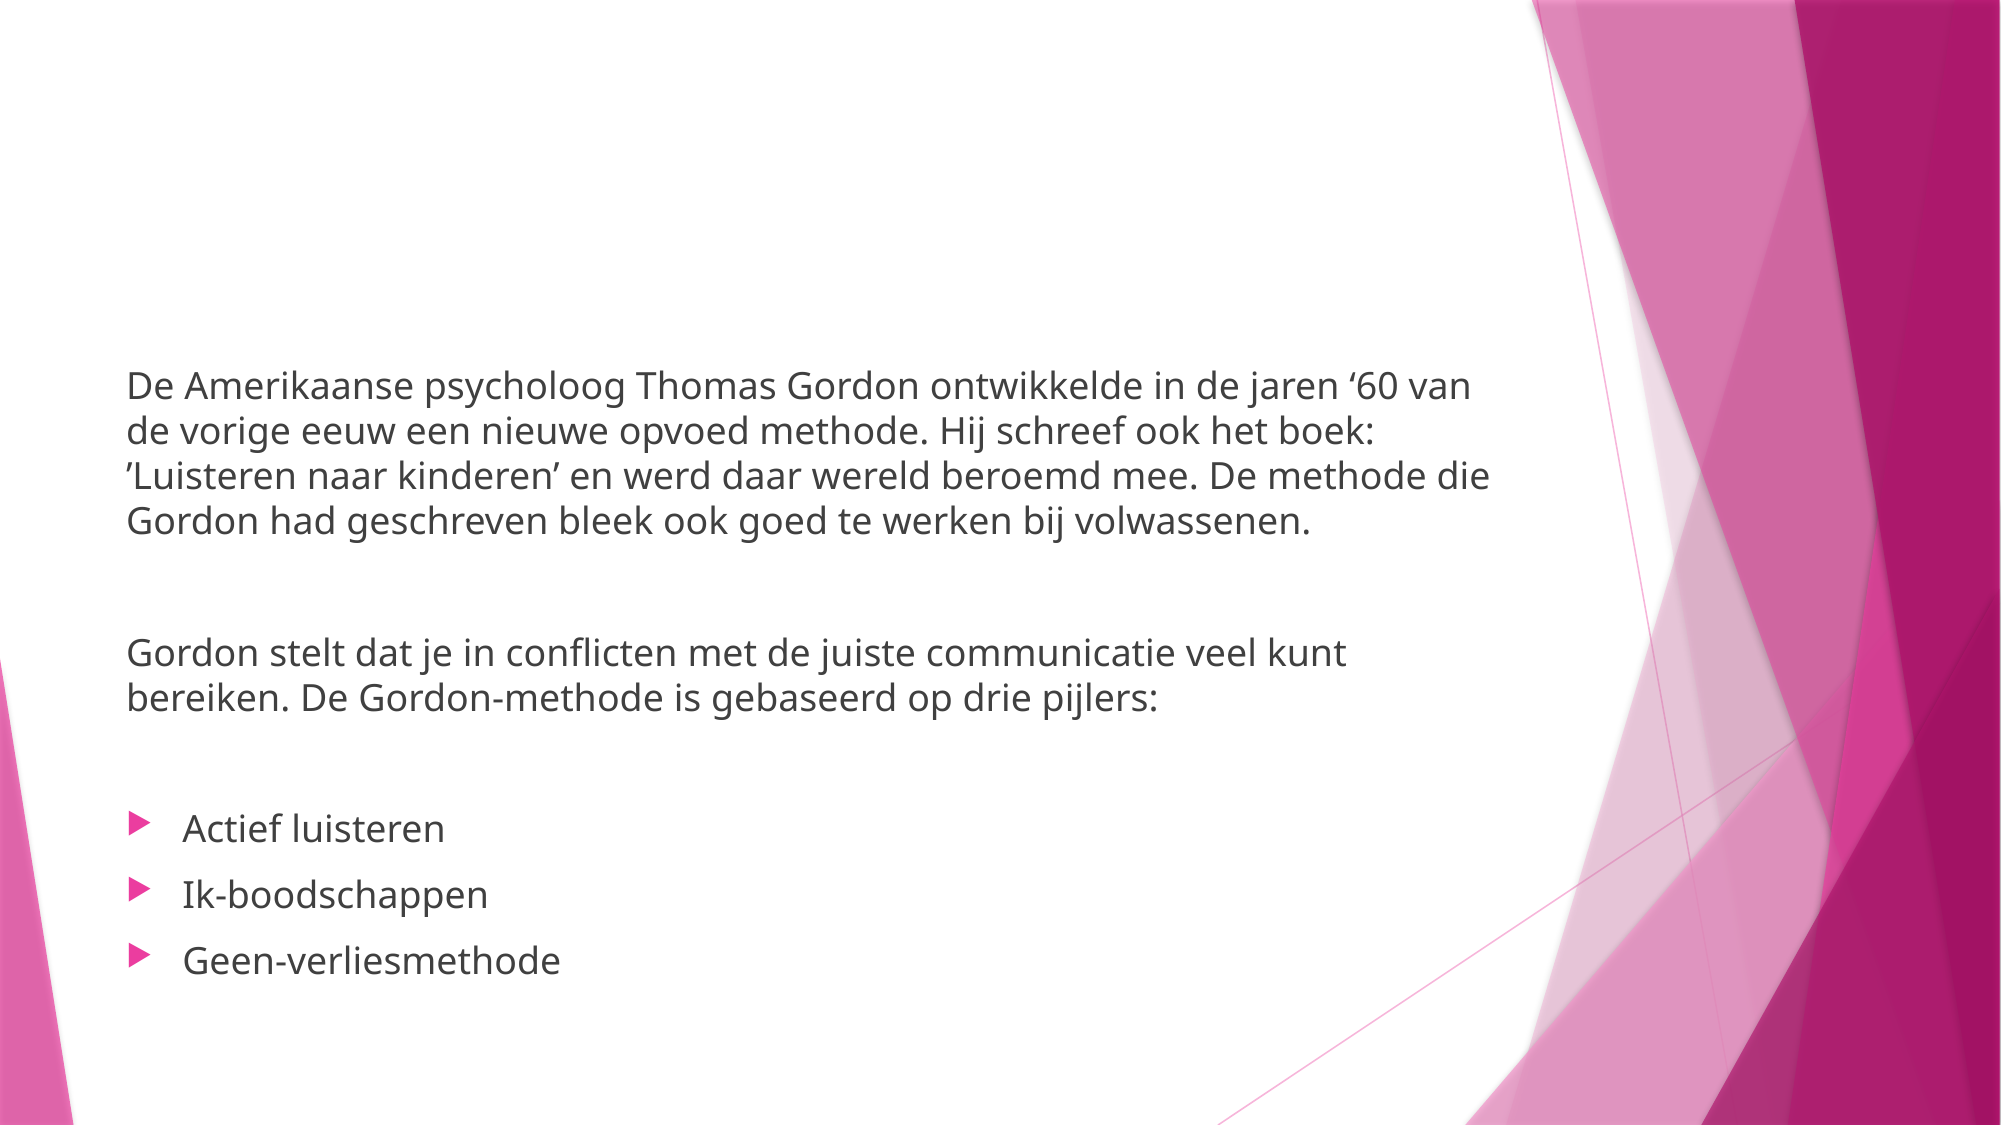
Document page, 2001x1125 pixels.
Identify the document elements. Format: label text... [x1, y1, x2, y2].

list De Amerikaanse psycholoog Thomas Gordon ontwikkelde in de jaren ‘60 van de vorige eeuw een nieuwe opvoed methode. Hij schreef ook het boek: ’Luisteren naar kinderen’ en werd daar wereld beroemd mee. De methode die Gordon had geschreven bleek ook goed te werken bij volwassenen. Gordon stelt dat je in conflicten met de juiste communicatie veel kunt bereiken. De Gordon-methode is gebaseerd op drie pijlers: Actief luisteren Ik-boodschappen Geen-verliesmethode [111, 354, 1522, 992]
